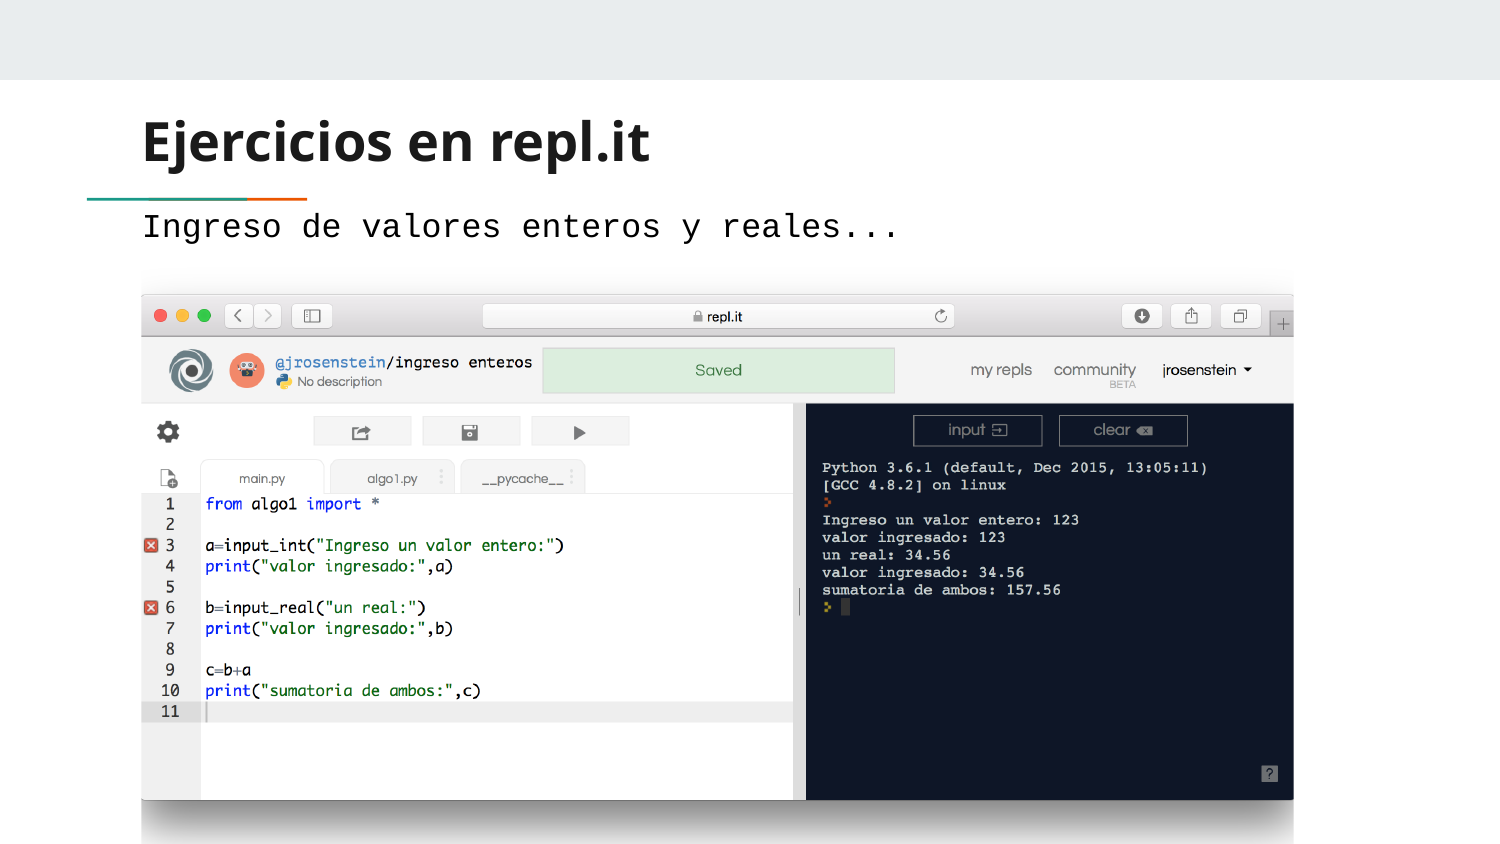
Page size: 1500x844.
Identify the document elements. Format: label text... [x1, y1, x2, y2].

list Ingreso de valores enteros y reales... [126, 183, 1389, 248]
title Ejercicios en repl.it [126, 92, 1389, 180]
picture [140, 260, 1294, 844]
